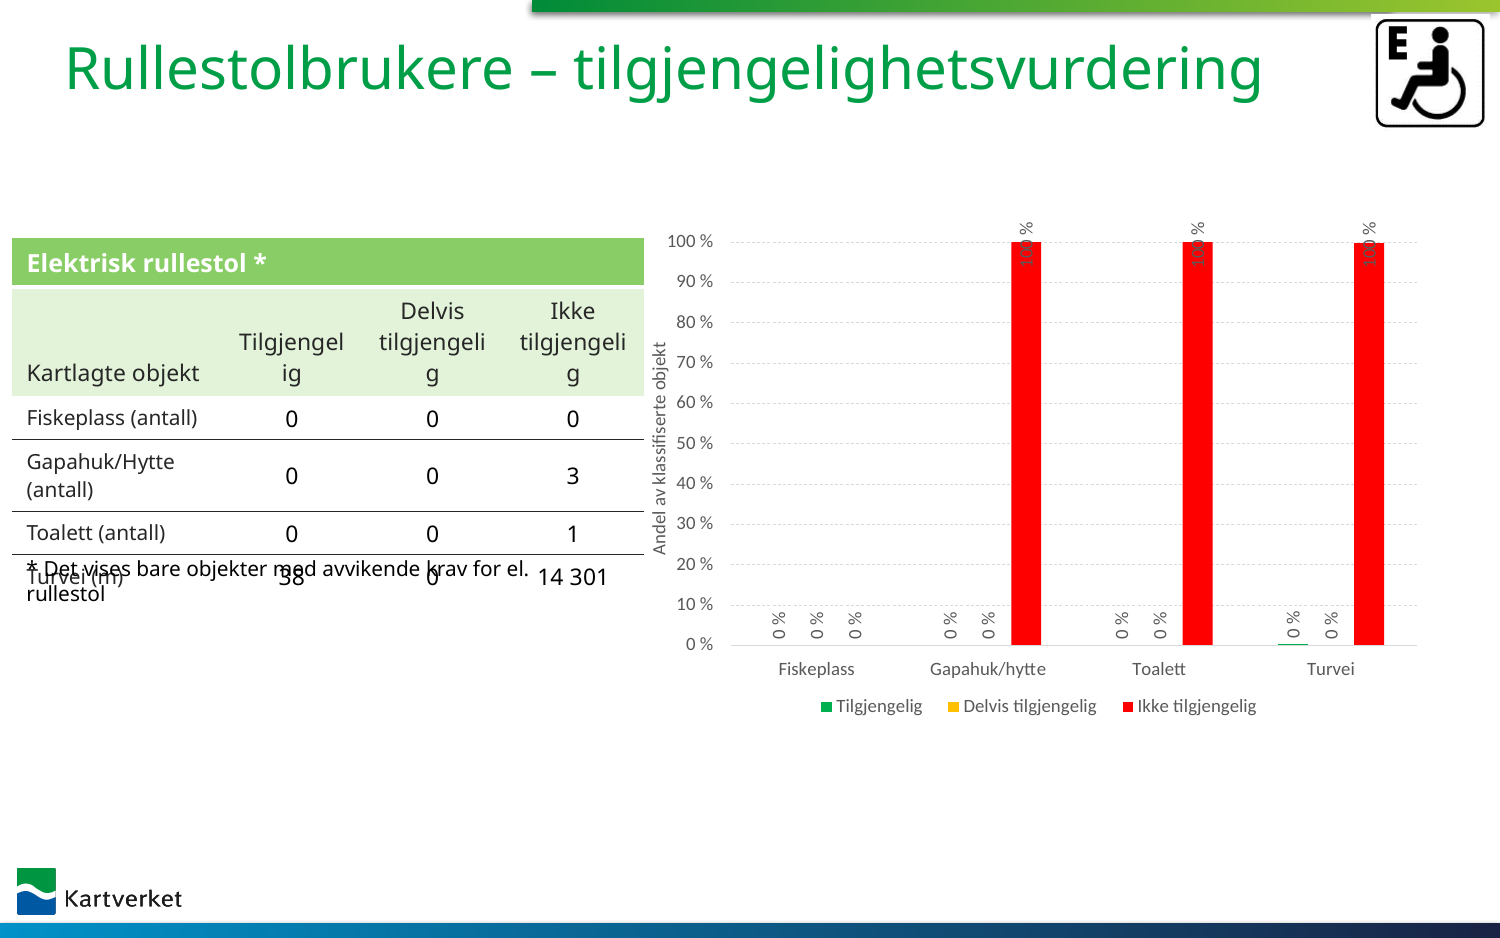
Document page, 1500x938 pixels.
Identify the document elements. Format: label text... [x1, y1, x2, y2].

table_header Elektrisk rullestol * [12, 238, 638, 285]
table_cell Kartlagte objekt [12, 289, 222, 396]
table_cell 0 [222, 440, 362, 511]
table_cell Toalett (antall) [12, 512, 222, 548]
table_cell 3 [503, 440, 638, 511]
table_cell 0 [222, 512, 362, 548]
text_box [1371, 13, 1491, 133]
table_cell 0 [503, 396, 638, 439]
table_cell Fiskeplass (antall) [12, 396, 222, 439]
table_cell 0 [222, 396, 362, 439]
table_cell Ikke tilgjengelig [503, 289, 638, 396]
table_cell Gapahuk/Hytte (antall) [12, 440, 222, 511]
table_cell 0 [362, 512, 503, 548]
text_box * Det vises bare objekter med avvikende krav for el. rullestol [11, 548, 597, 613]
table_cell 14 301 [597, 555, 638, 598]
picture [643, 218, 1428, 728]
text_box Rullestolbrukere – tilgjengelighetsvurdering [49, 12, 1372, 109]
table_cell 0 [362, 440, 503, 511]
table_cell Delvis tilgjengelig [362, 289, 503, 396]
table_cell 1 [503, 512, 638, 554]
table_cell Tilgjengelig [222, 289, 362, 396]
table_cell 0 [362, 396, 503, 439]
